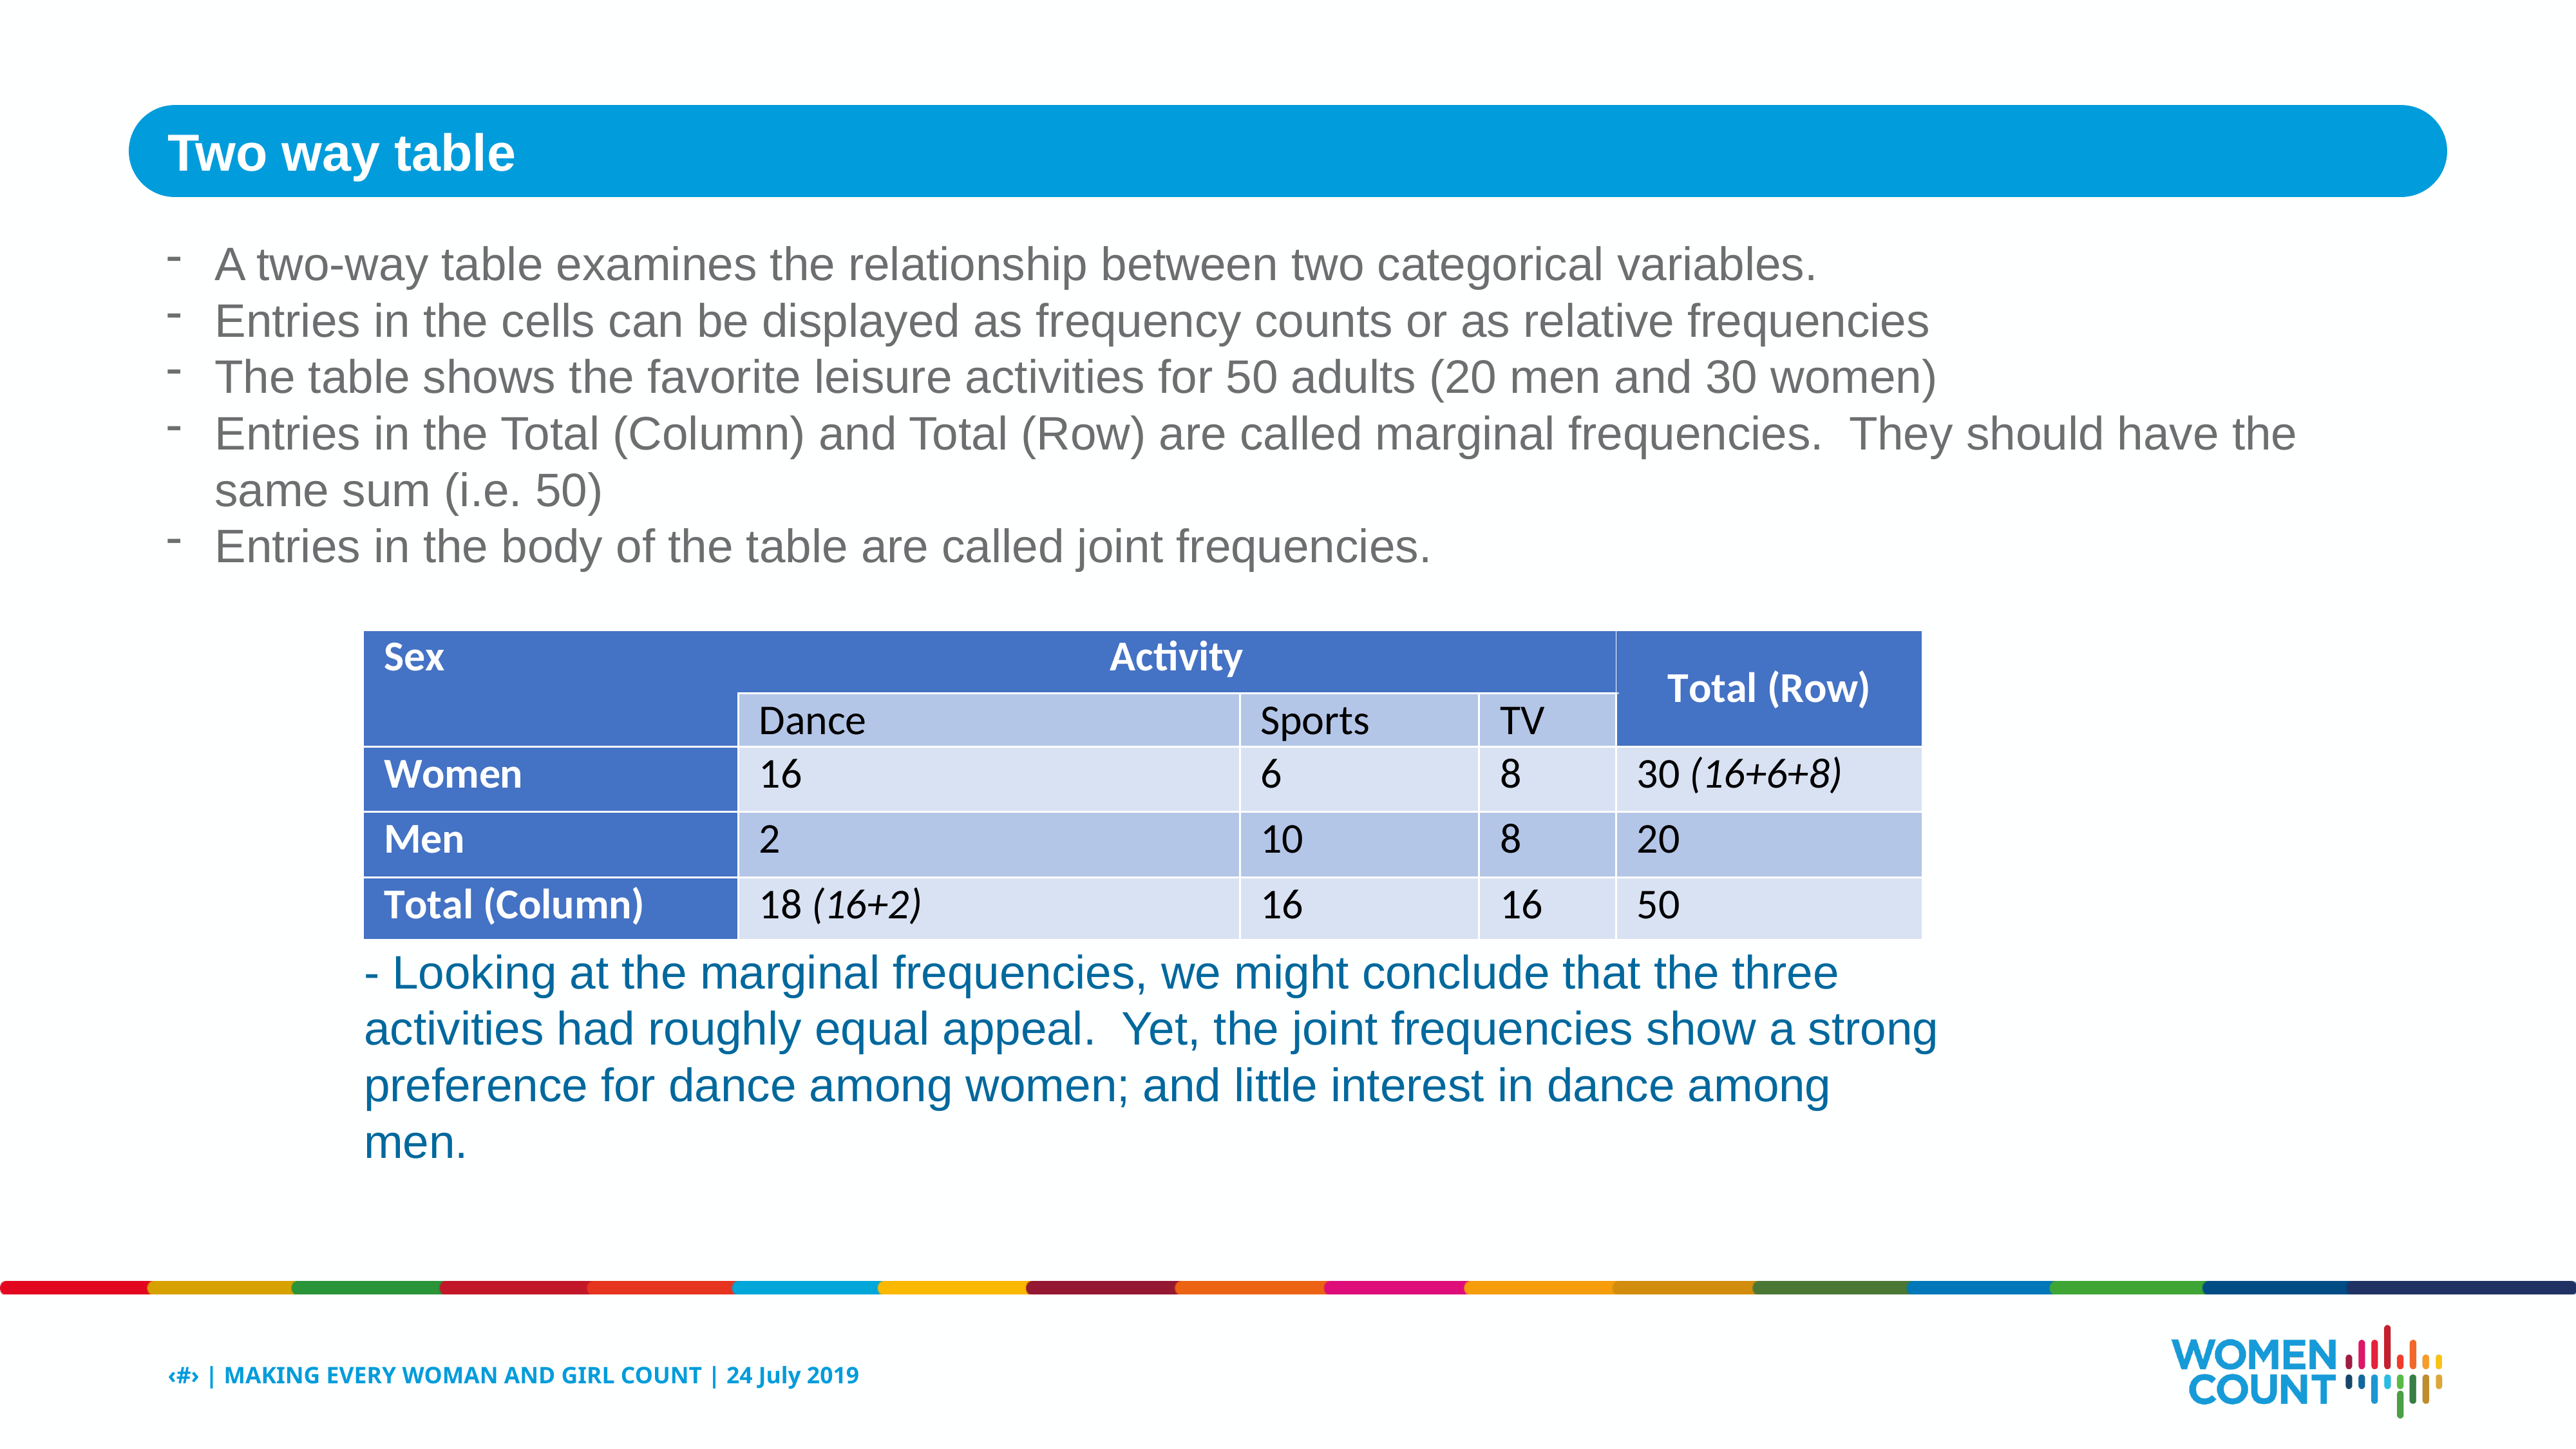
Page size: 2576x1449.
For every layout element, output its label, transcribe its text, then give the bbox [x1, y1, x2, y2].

picture [954, 967, 966, 985]
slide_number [167, 1360, 1542, 1388]
picture [787, 967, 799, 985]
text_box - Looking at the marginal frequencies, we might conclude that the three activities had roughly equal appeal. Yet, the joint frequencies show a strong preference for dance among women; and little interest in dance among men. [364, 1002, 1948, 1224]
picture [537, 967, 549, 985]
picture [362, 629, 2166, 995]
picture [1290, 967, 1302, 985]
list Two way table [167, 119, 2411, 182]
list A two-way table examines the relationship between two categorical variables. Entries in the cells can be displayed as frequency counts or as relative frequencies The table shows the favorite leisure activities for 50 adults (20 men and 30 women) Entries in the Total (Column) and Total (Row) are called marginal frequencies. They should have the same sum (i.e. 50) Entries in the body of the table are called joint frequencies. [166, 233, 2410, 689]
